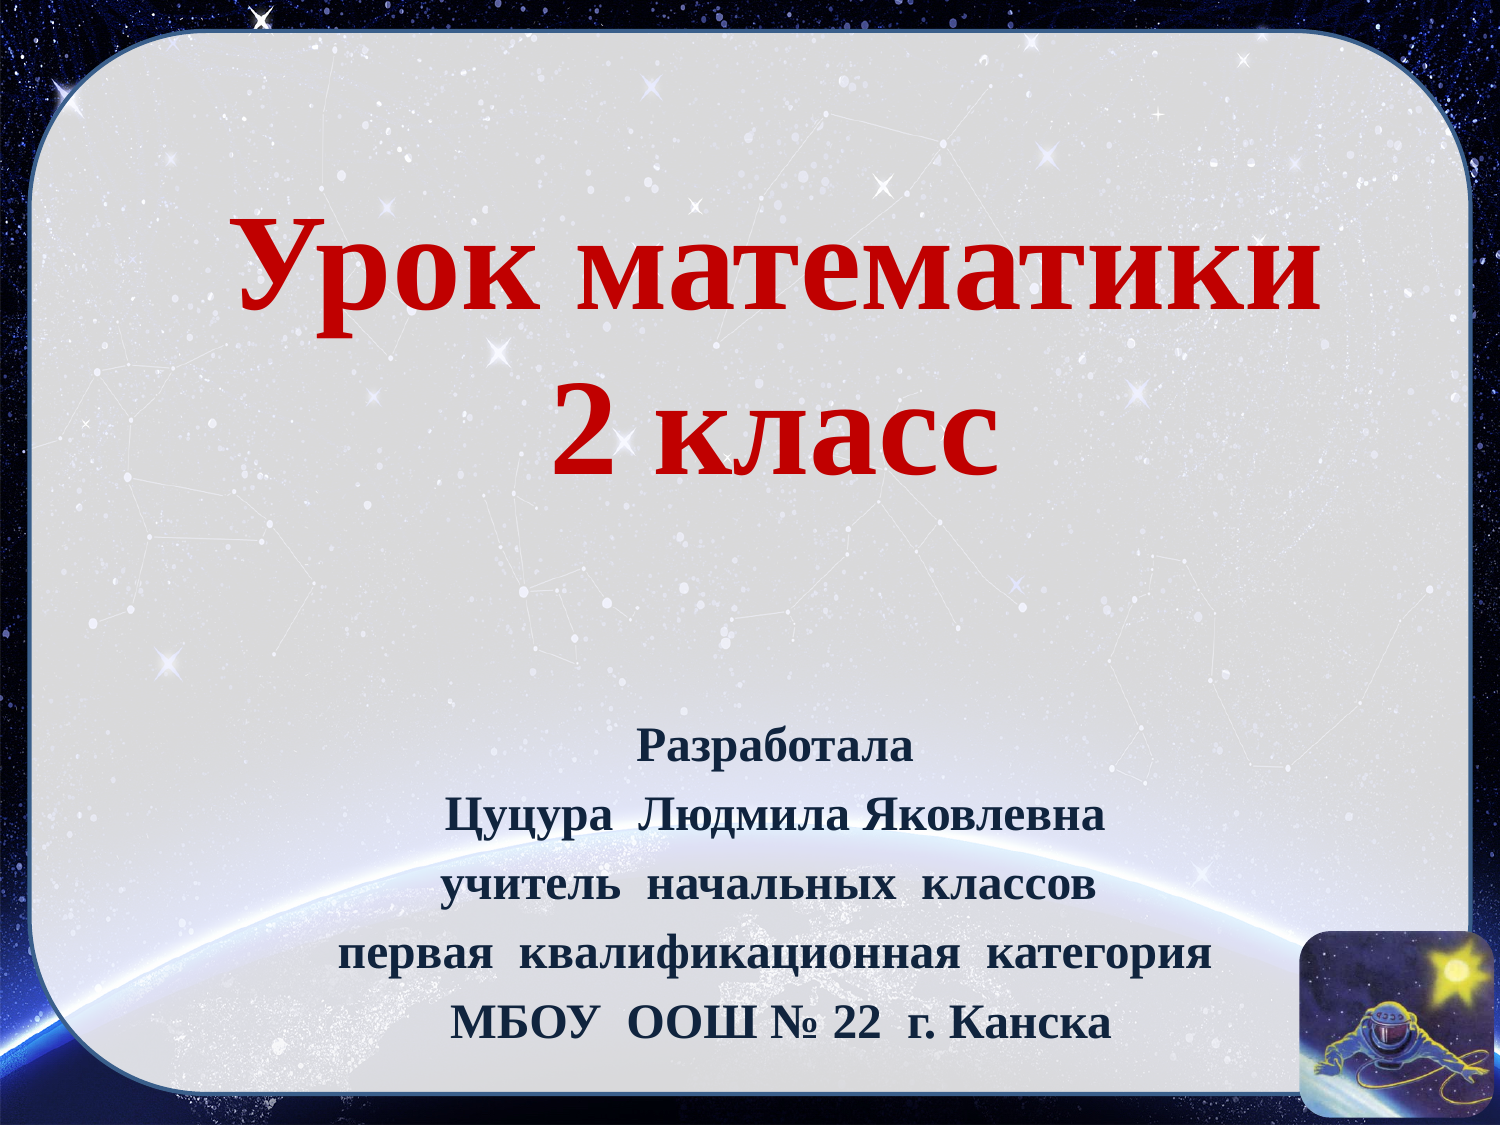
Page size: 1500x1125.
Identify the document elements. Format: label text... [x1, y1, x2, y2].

text_box Урок математики 2 класс [100, 78, 1451, 596]
picture [0, 0, 1500, 1125]
text_box Разработала Цуцура Людмила Яковлевна учитель начальных классов первая квалификационная категория МБОУ ООШ № 22 г. Канска [242, 704, 1258, 1059]
